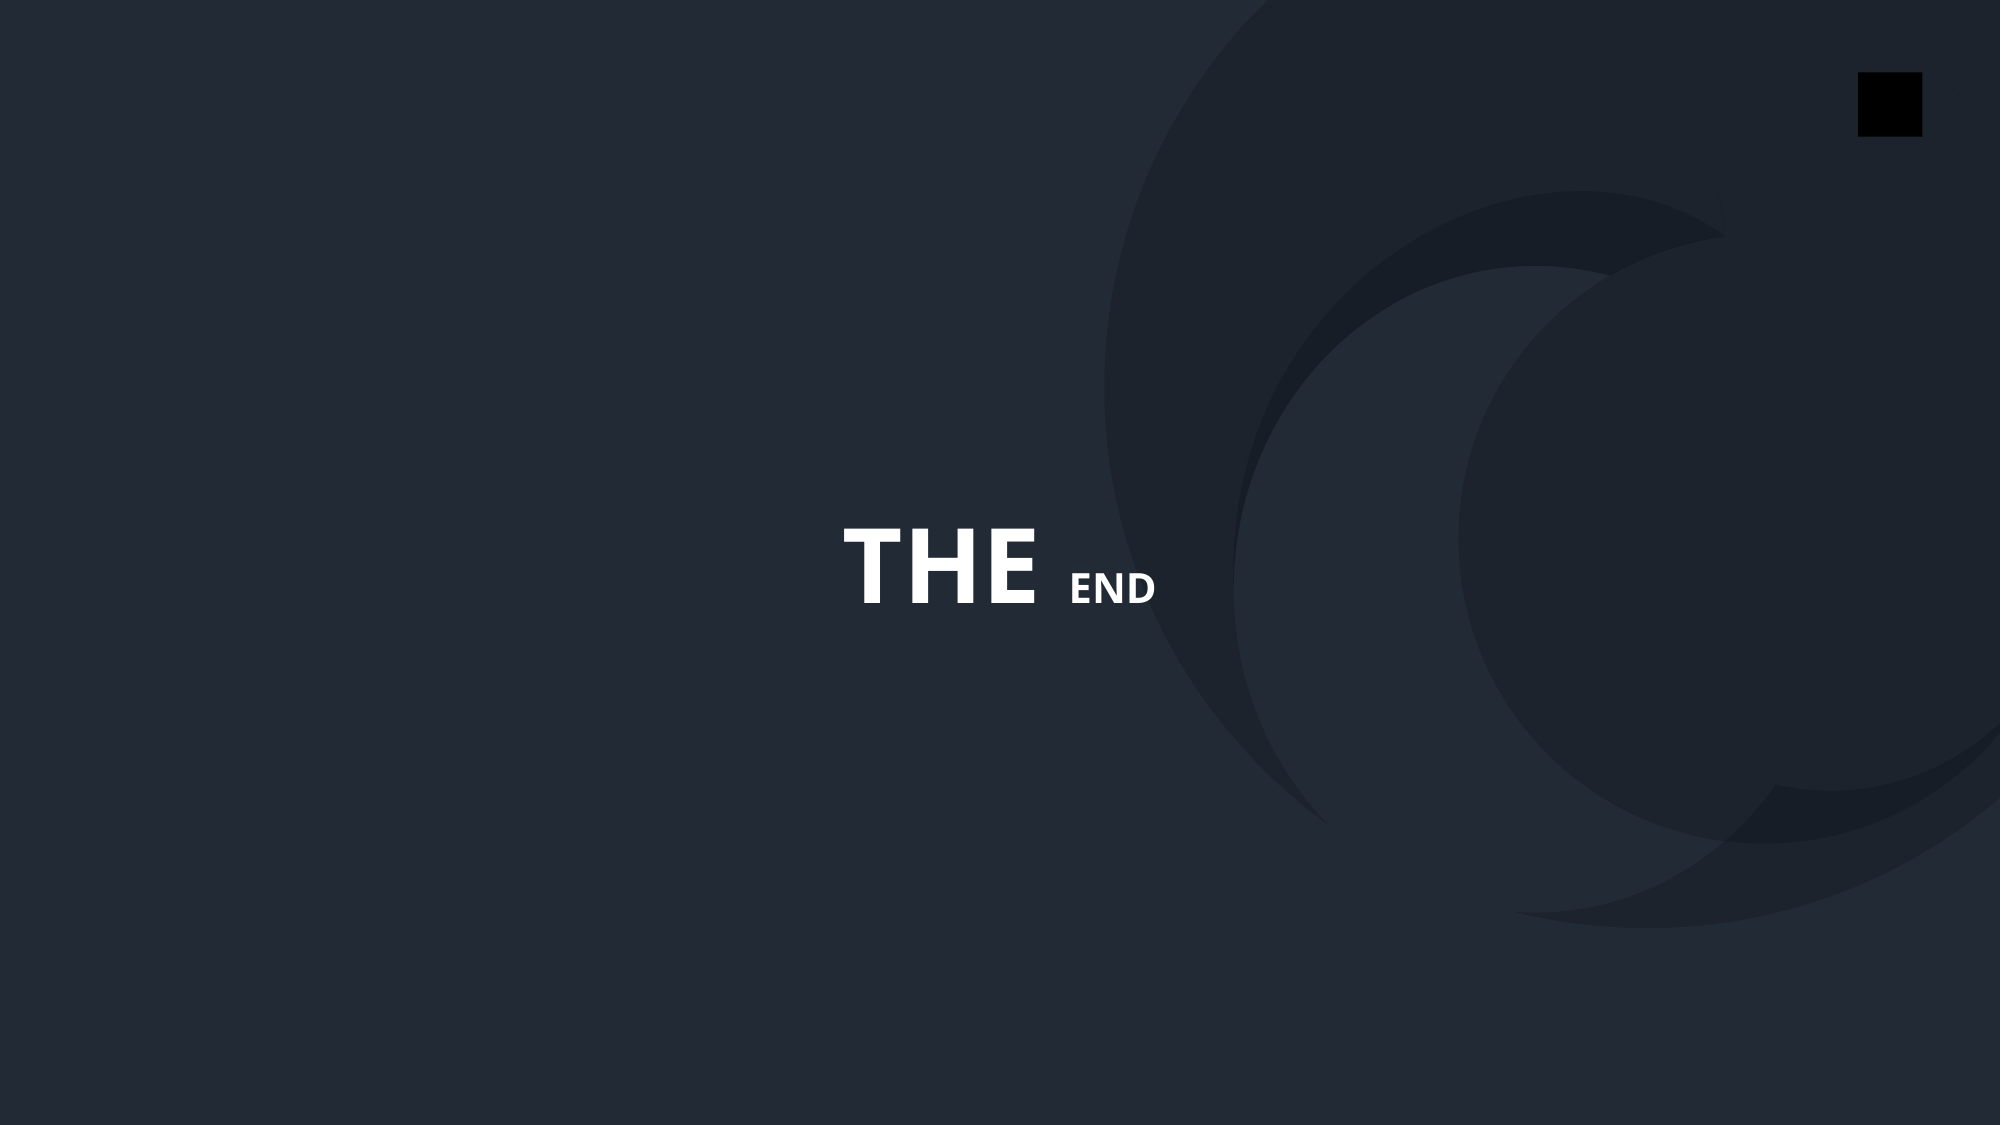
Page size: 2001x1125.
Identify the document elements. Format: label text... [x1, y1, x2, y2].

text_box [1104, 0, 2000, 929]
text_box THE END [796, 491, 1104, 632]
text_box [0, 0, 2000, 1125]
